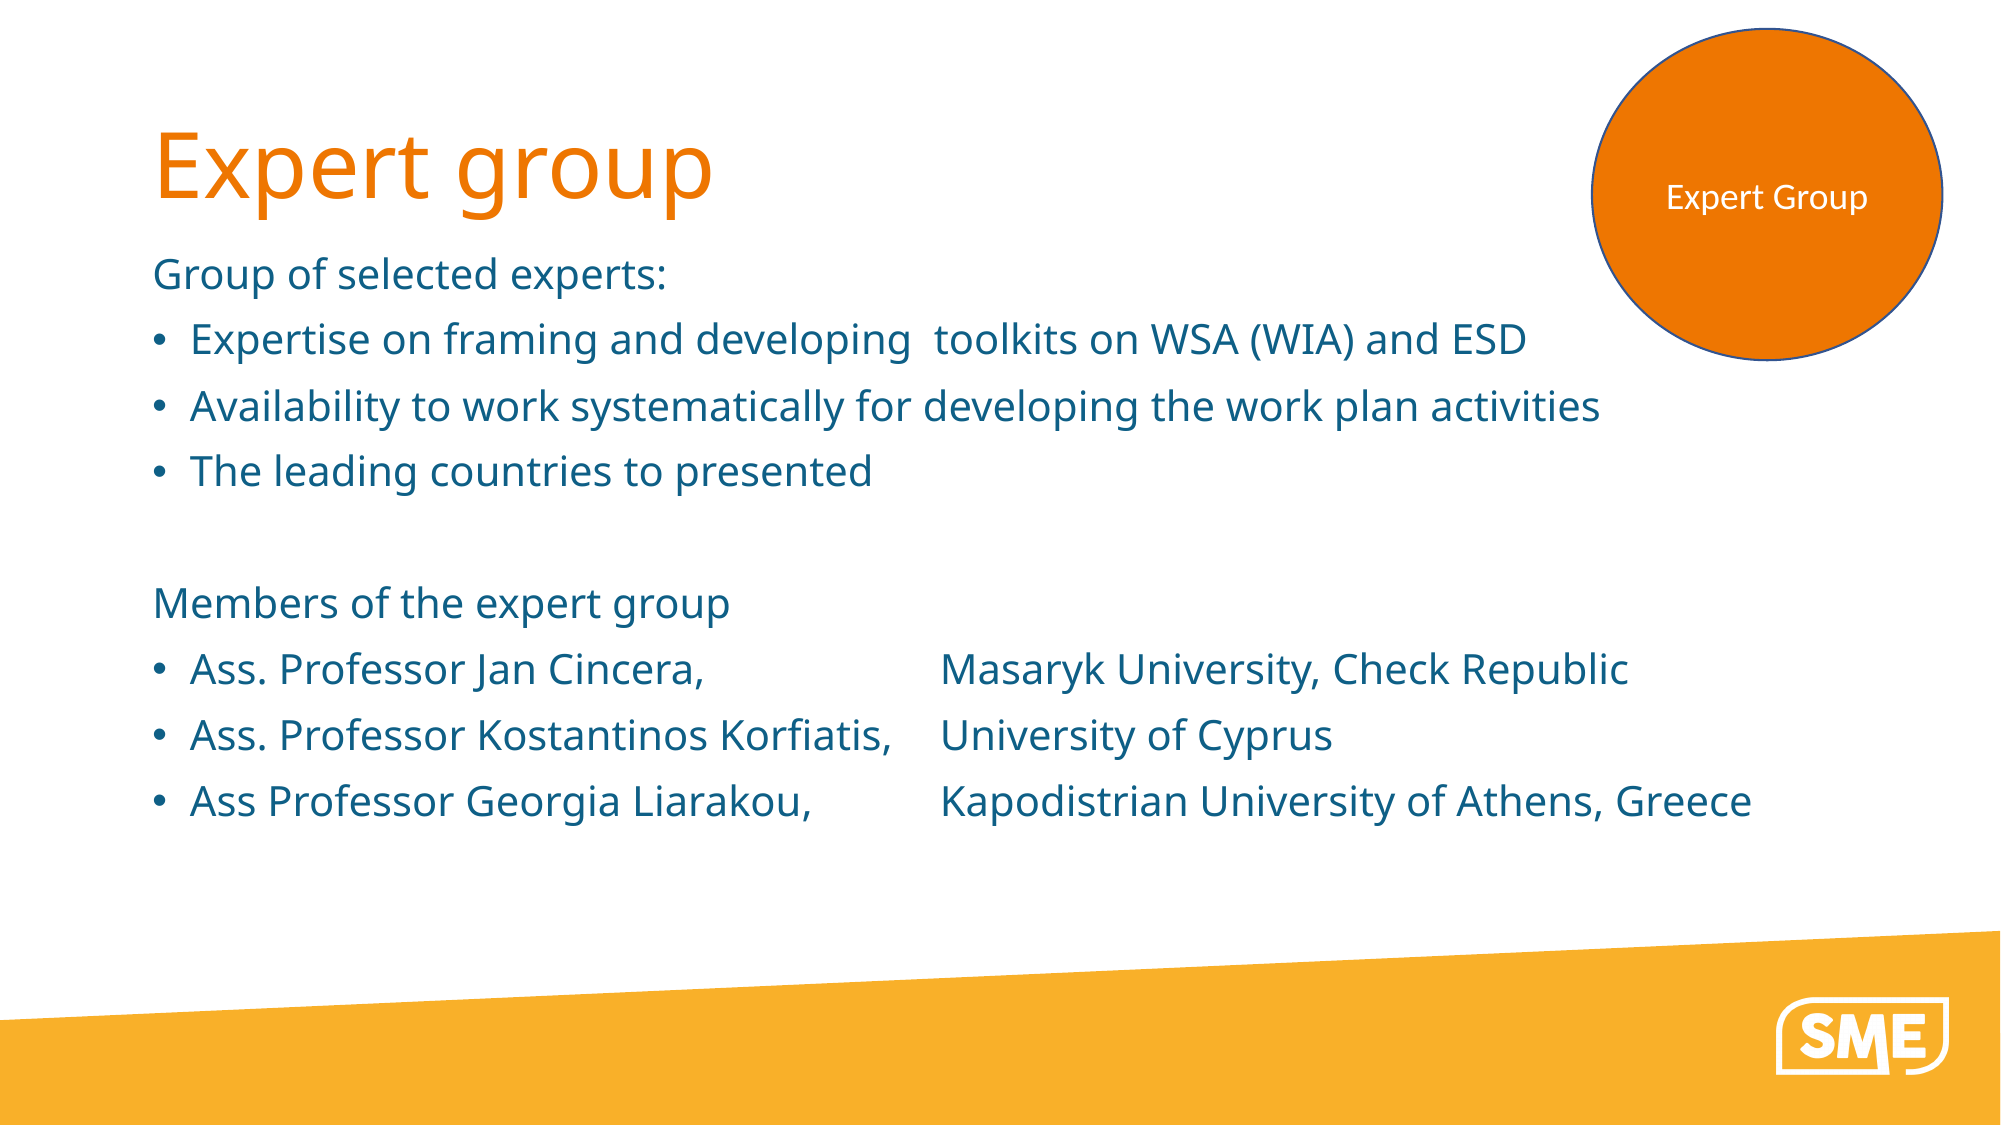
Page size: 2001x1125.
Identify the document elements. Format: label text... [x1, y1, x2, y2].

text_box Expert Group [1590, 27, 1944, 362]
picture [1776, 997, 1949, 1075]
list Group of selected experts: Expertise on framing and developing toolkits on WSA (WIA) and ESD Availability to work systematically for developing the work plan activities The leading countries to presented Members of the expert group Ass. Professor Jan Cincera, Masaryk University, Check Republic Ass. Professor Kostantinos Korfiatis, University of Cyprus Ass Professor Georgia Liarakou, Kapodistrian University of Athens, Greece [137, 245, 1863, 960]
title Expert group [137, 59, 1663, 245]
